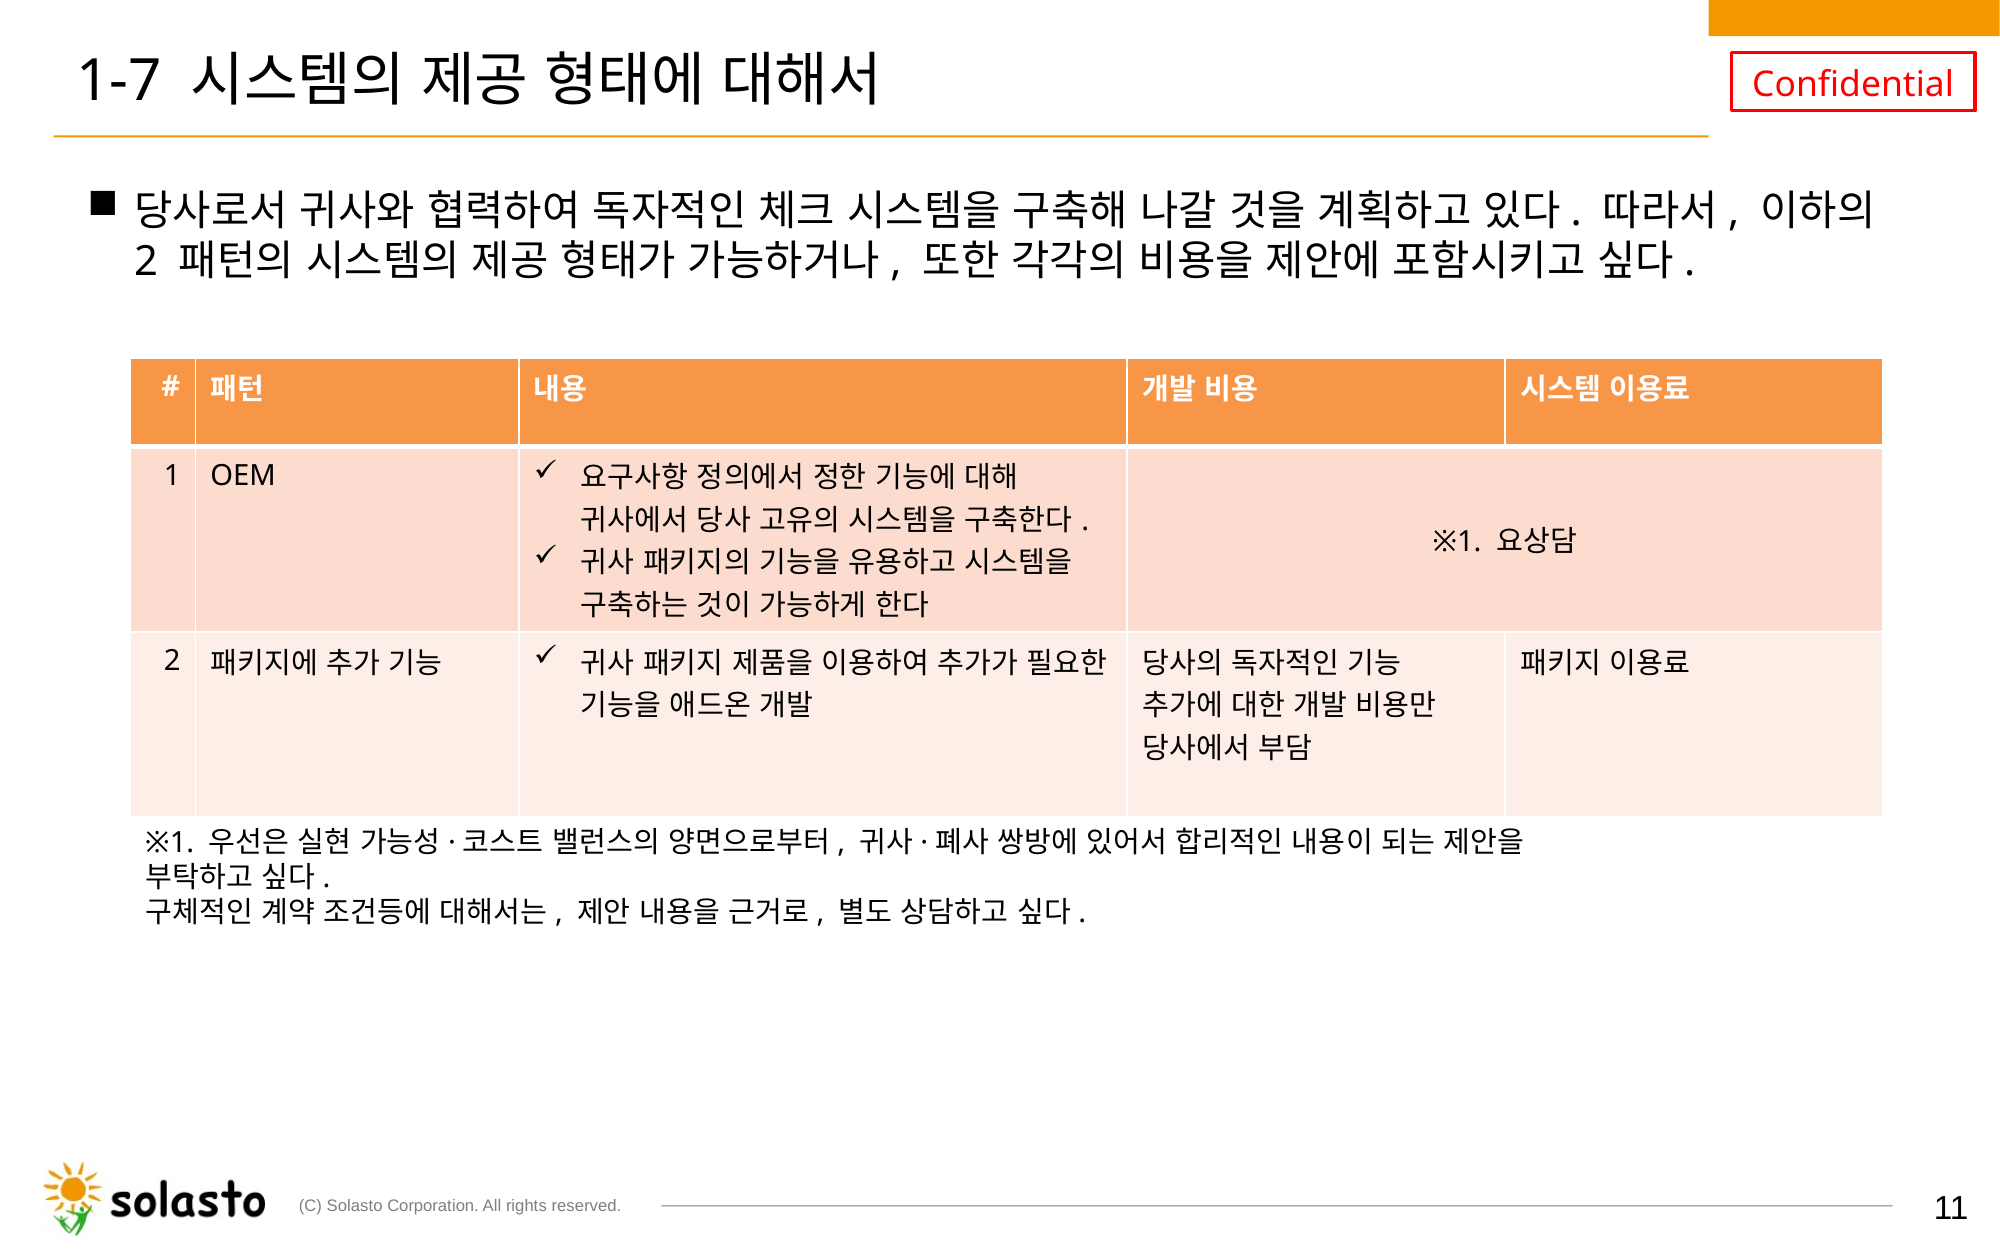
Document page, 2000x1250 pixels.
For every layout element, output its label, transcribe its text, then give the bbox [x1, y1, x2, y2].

table_cell 요구사항 정의에서 정한 기능에 대해 귀사에서 당사 고유의 시스템을 구축한다. 귀사 패키지의 기능을 유용하고 시스템을 구축하는 것이 가능하게 한다 [520, 449, 1126, 631]
table_cell 당사의 독자적인 기능 추가에 대한 개발 비용만 당사에서 부담 [1128, 633, 1504, 816]
table_cell 패키지 이용료 [1506, 633, 1882, 816]
table_header 내용 [520, 359, 1126, 444]
table_header 패턴 [196, 359, 518, 444]
text_box 당사로서 귀사와 협력하여 독자적인 체크 시스템을 구축해 나갈 것을 계획하고 있다. 따라서, 이하의 2 패턴의 시스템의 제공 형태가 가능하거나, 또한 각각의 비용을 제안에 포함시키고 싶다. [72, 175, 1928, 325]
text_box ※1. 우선은 실현 가능성·코스트 밸런스의 양면으로부터, 귀사·폐사 쌍방에 있어서 합리적인 내용이 되는 제안을 부탁하고 싶다. 구체적인 계약 조건등에 대해서는, 제안 내용을 근거로, 별도 상담하고 싶다. [130, 816, 1601, 899]
table_header 개발 비용 [1128, 359, 1504, 444]
table_cell ※1. 요상담 [1128, 449, 1882, 631]
table_header # [131, 359, 195, 444]
table_cell 귀사 패키지 제품을 이용하여 추가가 필요한 기능을 애드온 개발 [520, 633, 1126, 816]
table_cell 1 [131, 449, 195, 631]
table_cell 패키지에 추가 기능 [196, 633, 518, 816]
picture [43, 1161, 265, 1238]
table_header 시스템 이용료 [1506, 359, 1882, 444]
title 1-7 시스템의 제공 형태에 대해서 [61, 0, 1709, 189]
table_cell 2 [131, 633, 195, 816]
table_cell OEM [196, 449, 518, 631]
